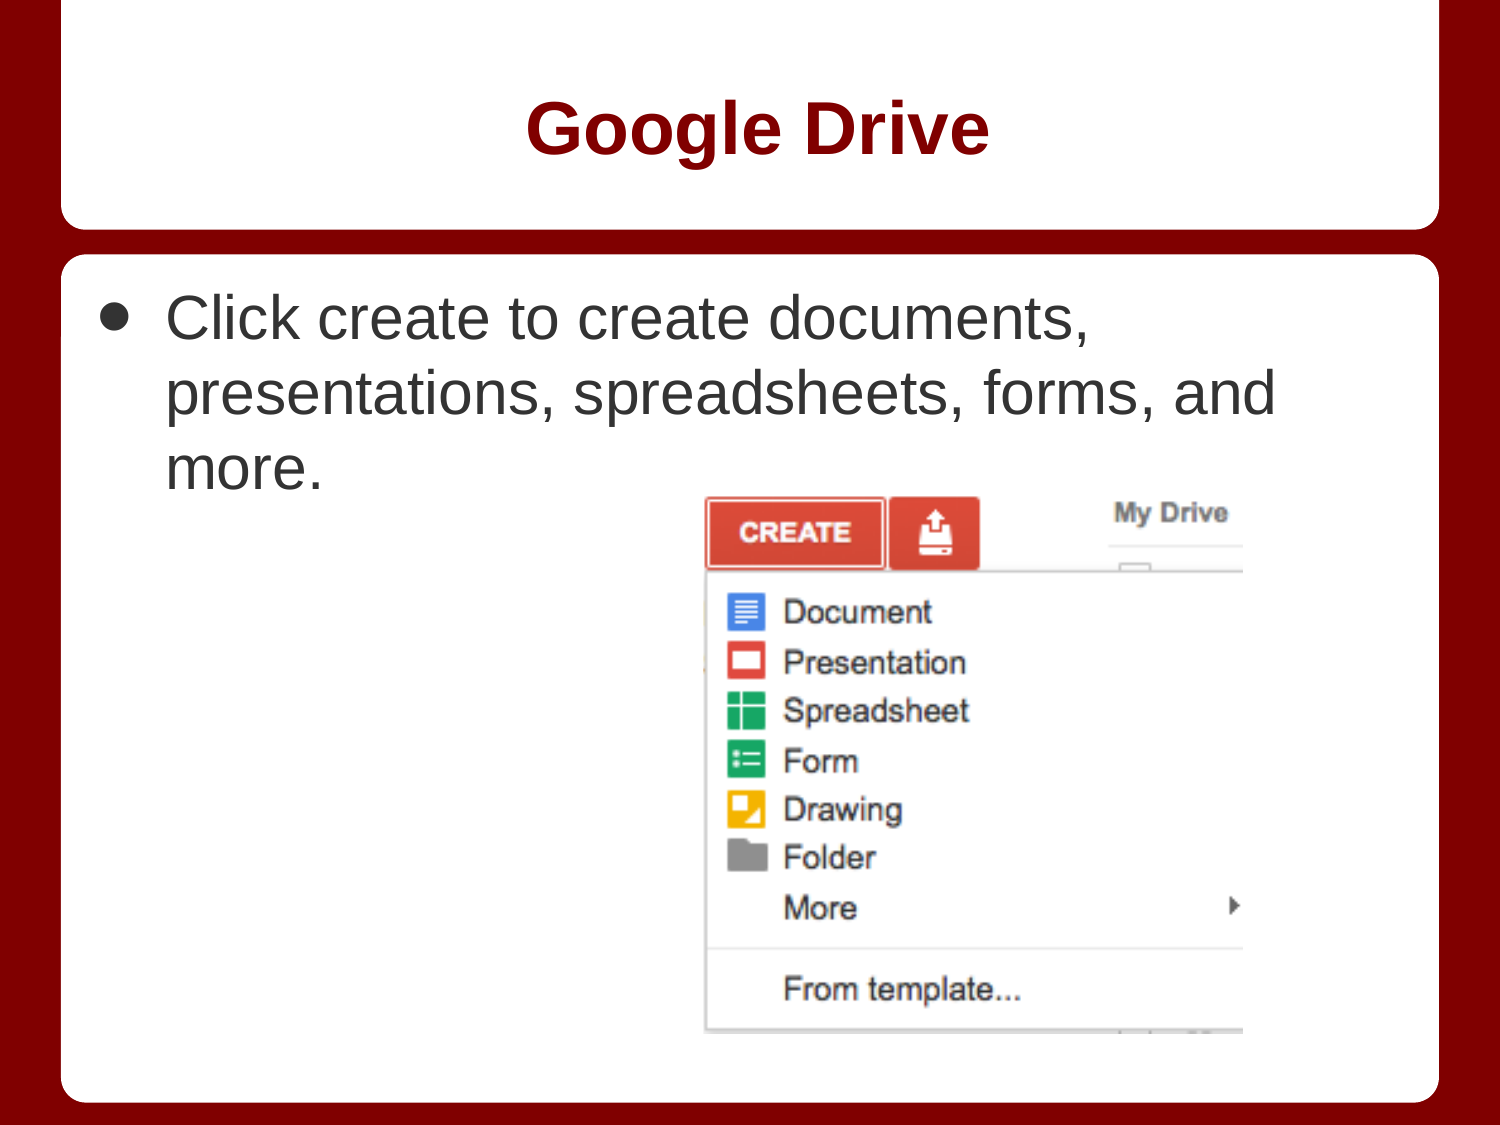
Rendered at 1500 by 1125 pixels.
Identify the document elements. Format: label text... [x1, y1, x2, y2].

title Google Drive [75, 15, 1425, 234]
text_box [703, 495, 1243, 1034]
list Click create to create documents, presentations, spreadsheets, forms, and more. [75, 262, 1425, 931]
